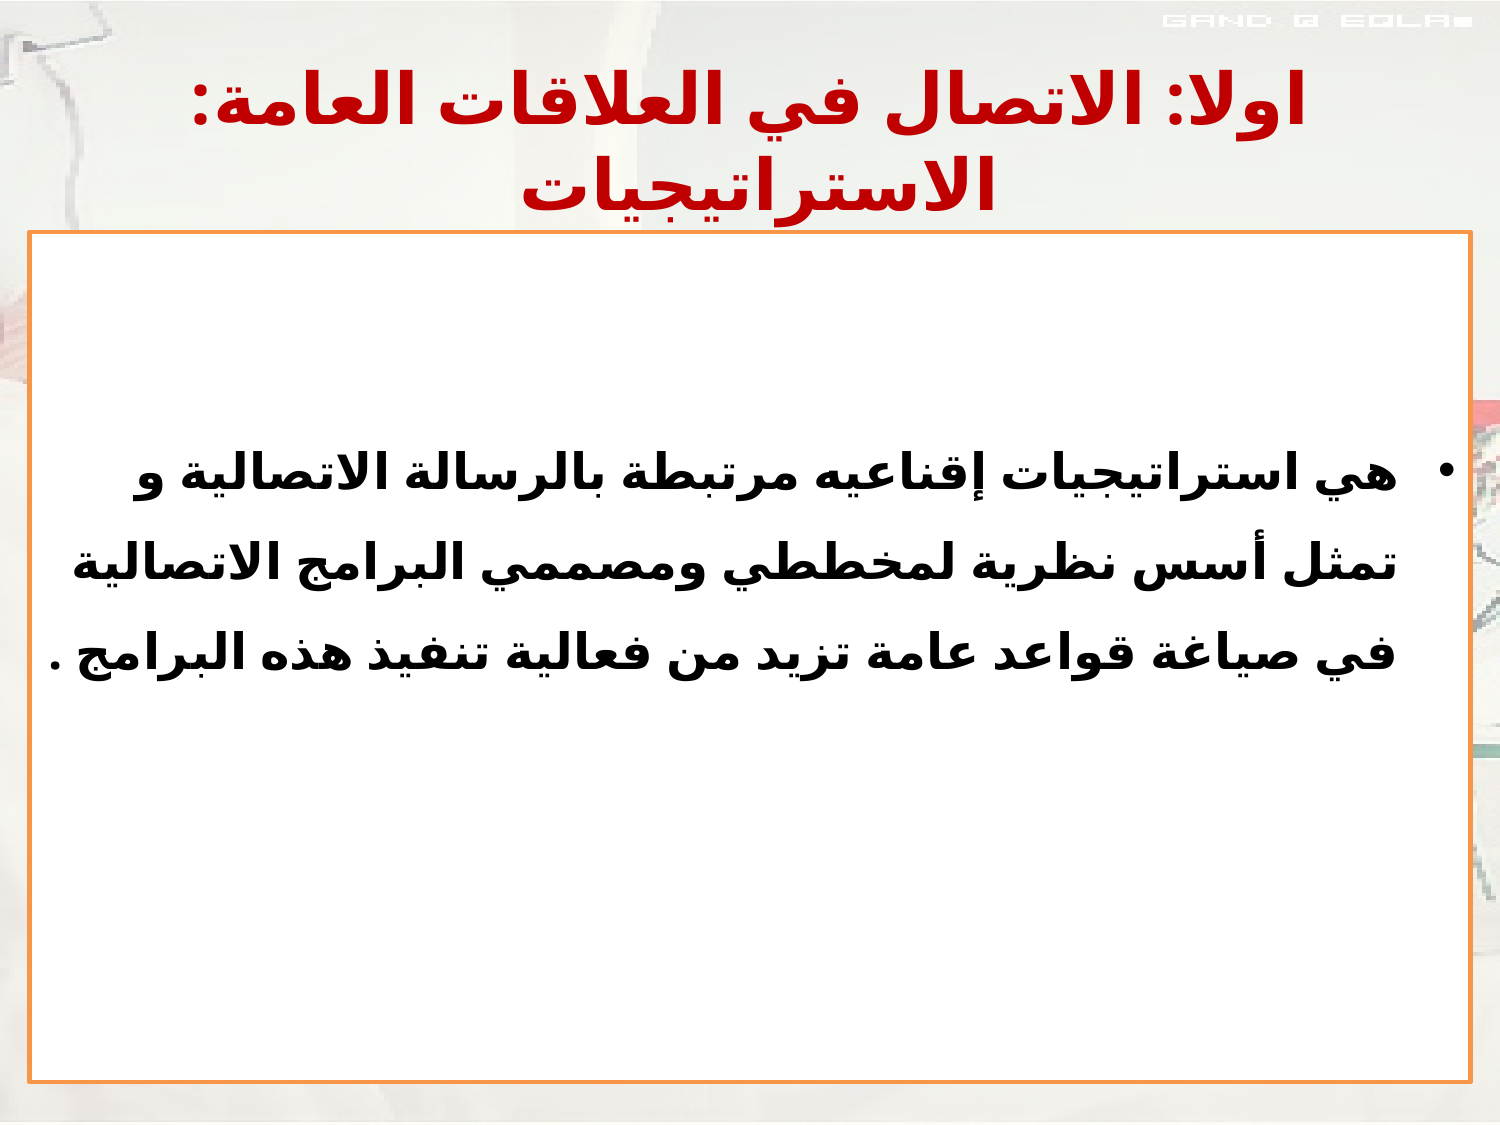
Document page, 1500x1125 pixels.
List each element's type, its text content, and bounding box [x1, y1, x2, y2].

list هي استراتيجيات إقناعيه مرتبطة بالرسالة الاتصالية و تمثل أسس نظرية لمخططي ومصممي البرامج الاتصالية في صياغة قواعد عامة تزيد من فعالية تنفيذ هذه البرامج . [27, 230, 1473, 1084]
title اولا: الاتصال في العلاقات العامة: الاستراتيجيات [75, 45, 1425, 230]
